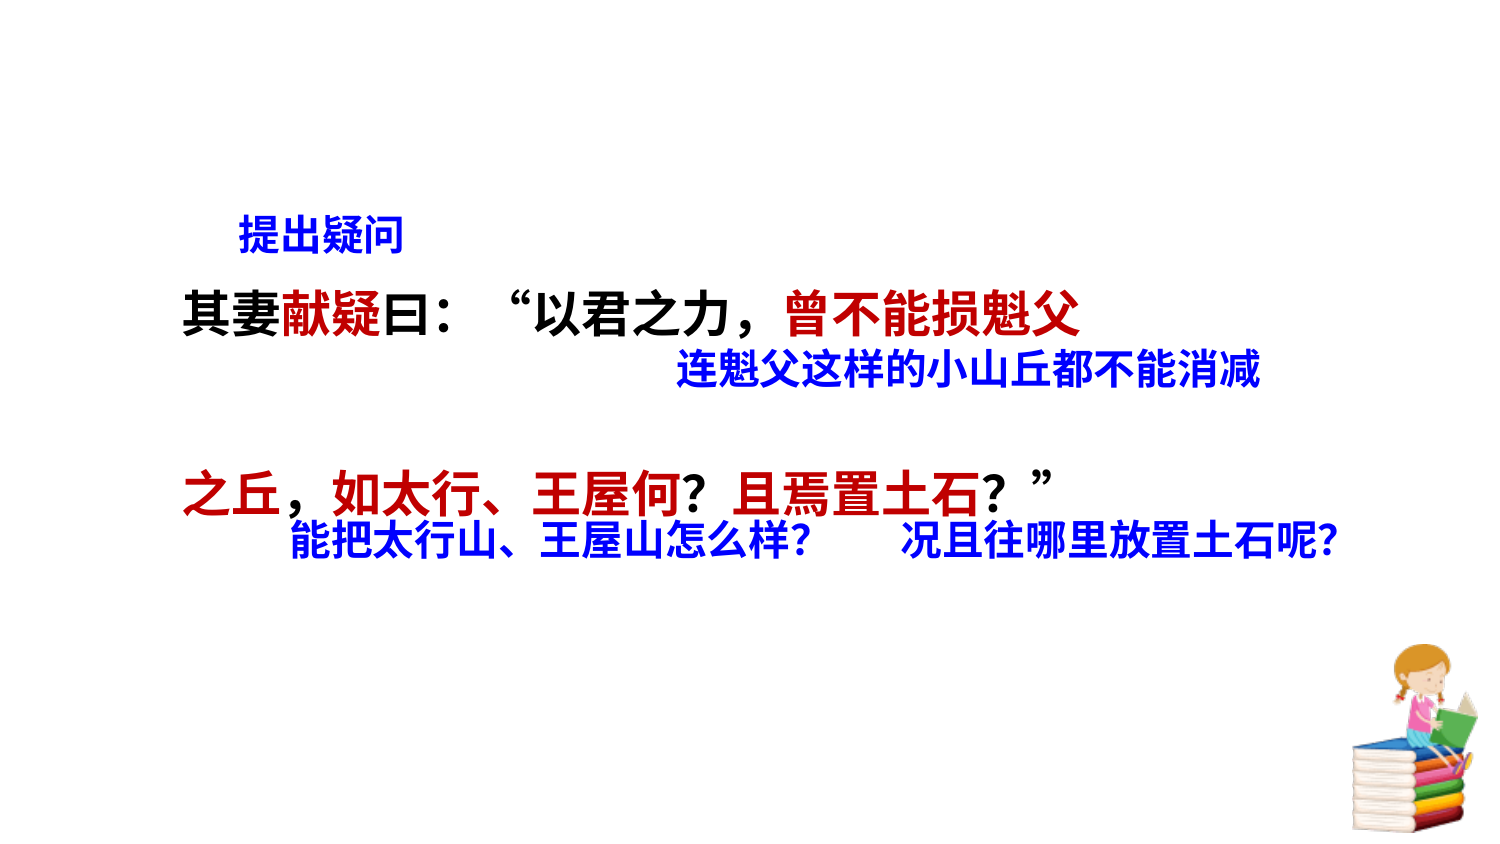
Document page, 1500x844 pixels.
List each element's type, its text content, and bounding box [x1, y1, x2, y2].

text_box 提出疑问 [223, 201, 439, 266]
text_box 能把太行山、王屋山怎么样？ [274, 506, 885, 572]
text_box 连魁父这样的小山丘都不能消减 [661, 335, 1345, 400]
text_box 况且往哪里放置土石呢？ [885, 506, 1449, 572]
text_box 其妻献疑曰：“以君之力，曾不能损魁父 之丘，如太行、王屋何？且焉置土石？” [166, 245, 1135, 530]
picture [1352, 644, 1478, 833]
